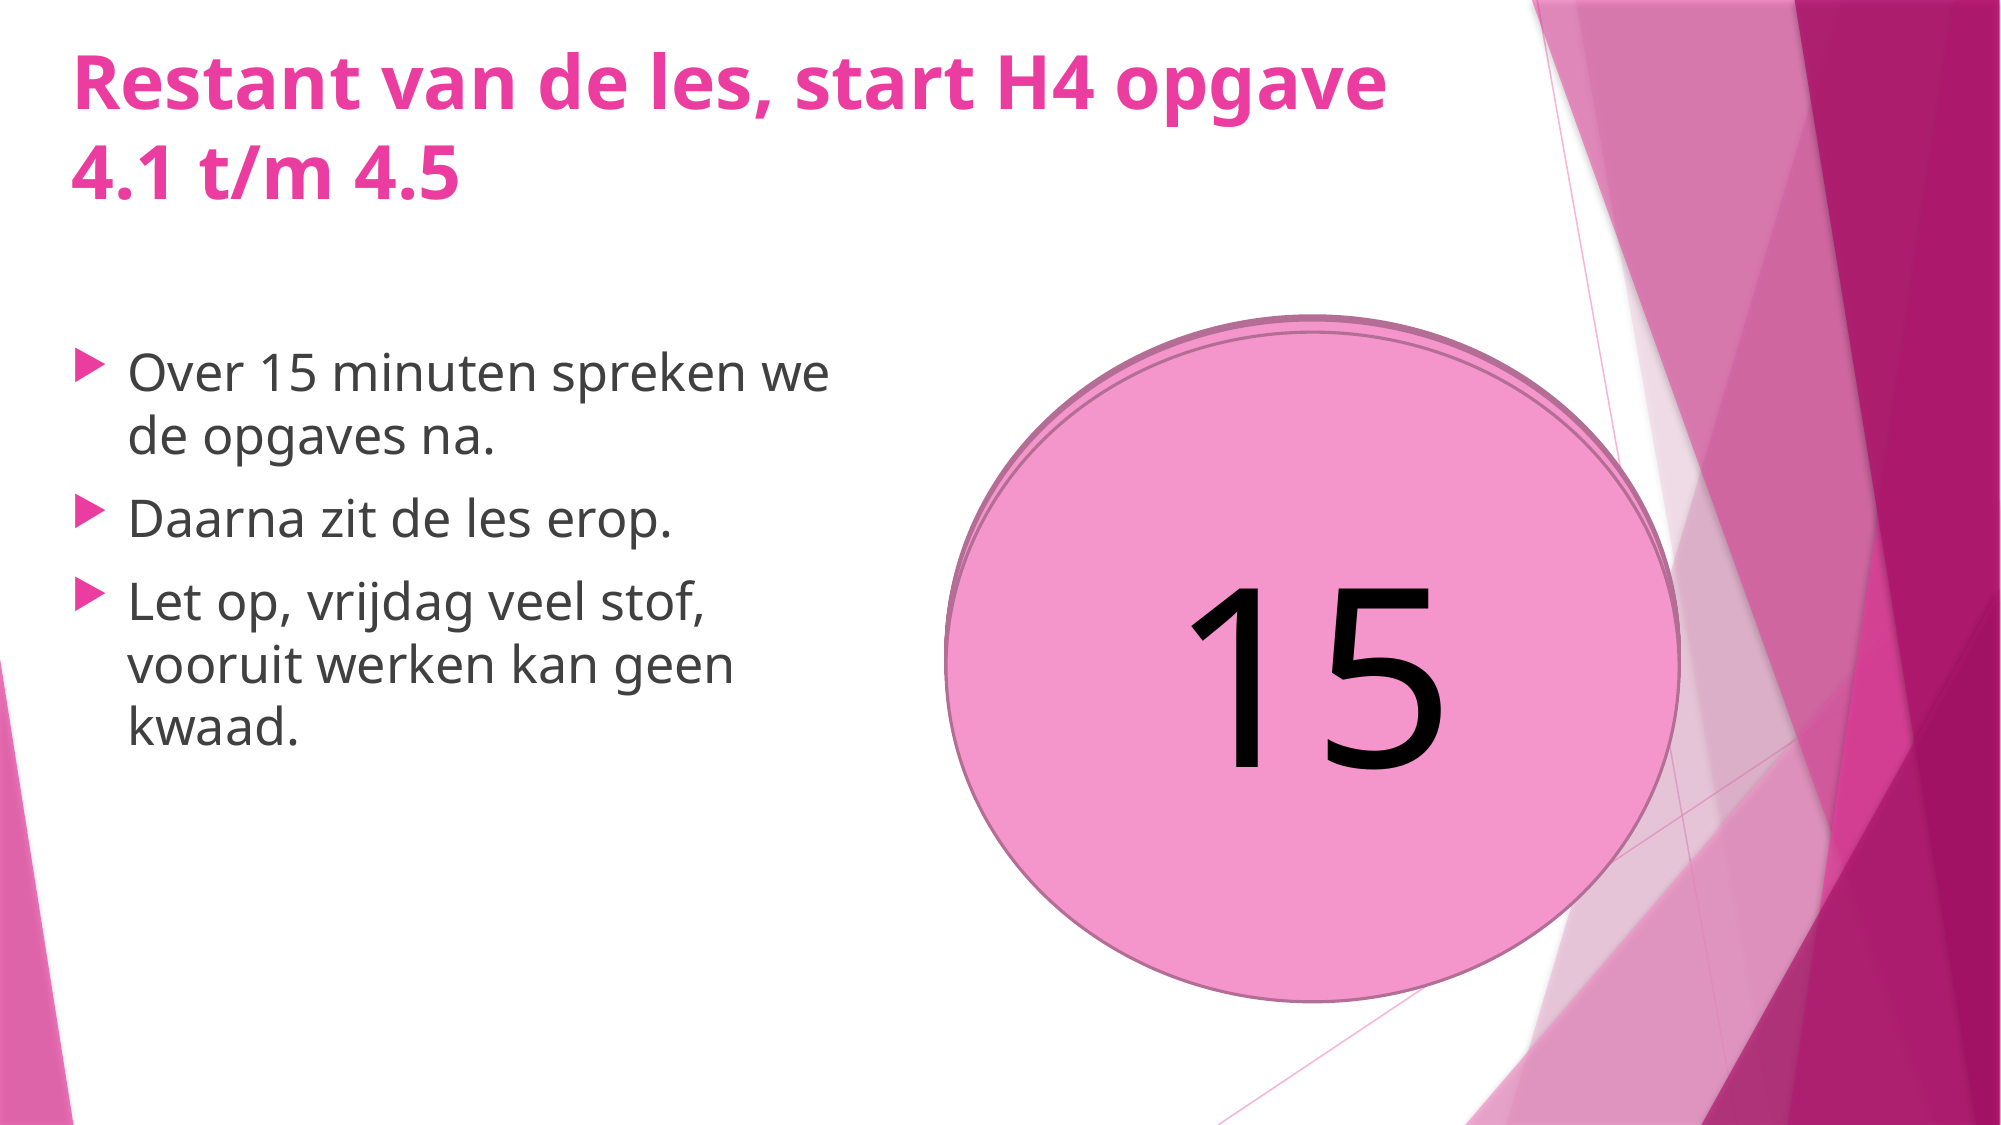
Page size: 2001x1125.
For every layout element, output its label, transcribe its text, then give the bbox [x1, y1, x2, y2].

text_box 10 [959, 314, 1668, 562]
text_box 15 [944, 330, 1681, 1004]
text_box 14 [944, 318, 1681, 648]
title Restant van de les, start H4 opgave 4.1 t/m 4.5 [56, 27, 1522, 319]
list Over 15 minuten spreken we de opgaves na. Daarna zit de les erop. Let op, vrijdag veel stof, vooruit werken kan geen kwaad. [56, 332, 865, 1112]
